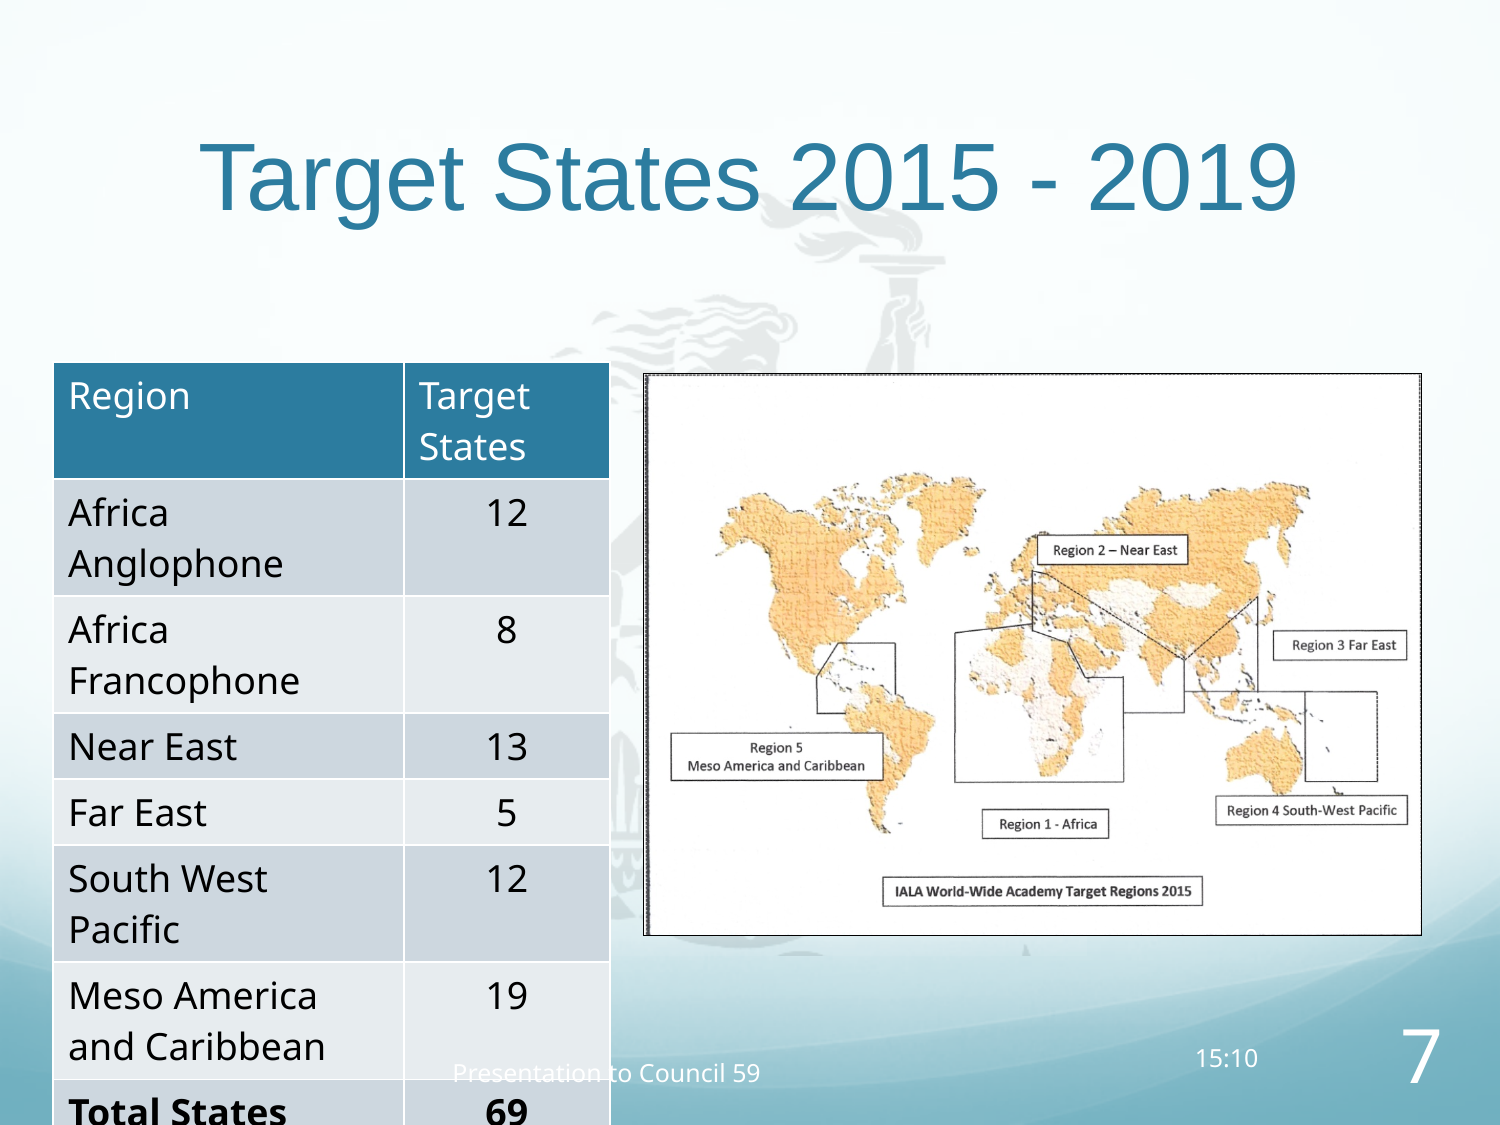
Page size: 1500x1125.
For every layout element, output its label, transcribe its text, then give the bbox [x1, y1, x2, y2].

title Target States 2015 - 2019 [90, 17, 1410, 237]
table_cell 13 [405, 714, 609, 778]
table_cell Near East [54, 714, 403, 778]
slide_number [1140, 1062, 1274, 1090]
table_cell Meso America and Caribbean [54, 963, 403, 1079]
table_cell Africa Anglophone [54, 480, 403, 595]
table_cell 8 [405, 597, 609, 712]
footer Presentation to Council 59 [437, 1042, 1140, 1103]
picture [1314, 374, 1421, 935]
table_cell 19 [405, 963, 609, 1079]
table_cell 69 [405, 1080, 609, 1125]
table_header Target States [405, 363, 609, 478]
slide_number 7 [1295, 1029, 1459, 1090]
table_cell Far East [54, 780, 403, 844]
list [751, 265, 1314, 1044]
table_cell Total States [54, 1080, 403, 1125]
table_cell 12 [405, 846, 609, 961]
table_header Region [54, 363, 403, 478]
table_cell 12 [405, 480, 609, 595]
table_cell South West Pacific [54, 846, 403, 961]
table_cell 5 [405, 780, 609, 844]
table_cell Africa Francophone [54, 597, 403, 712]
picture [644, 374, 751, 935]
